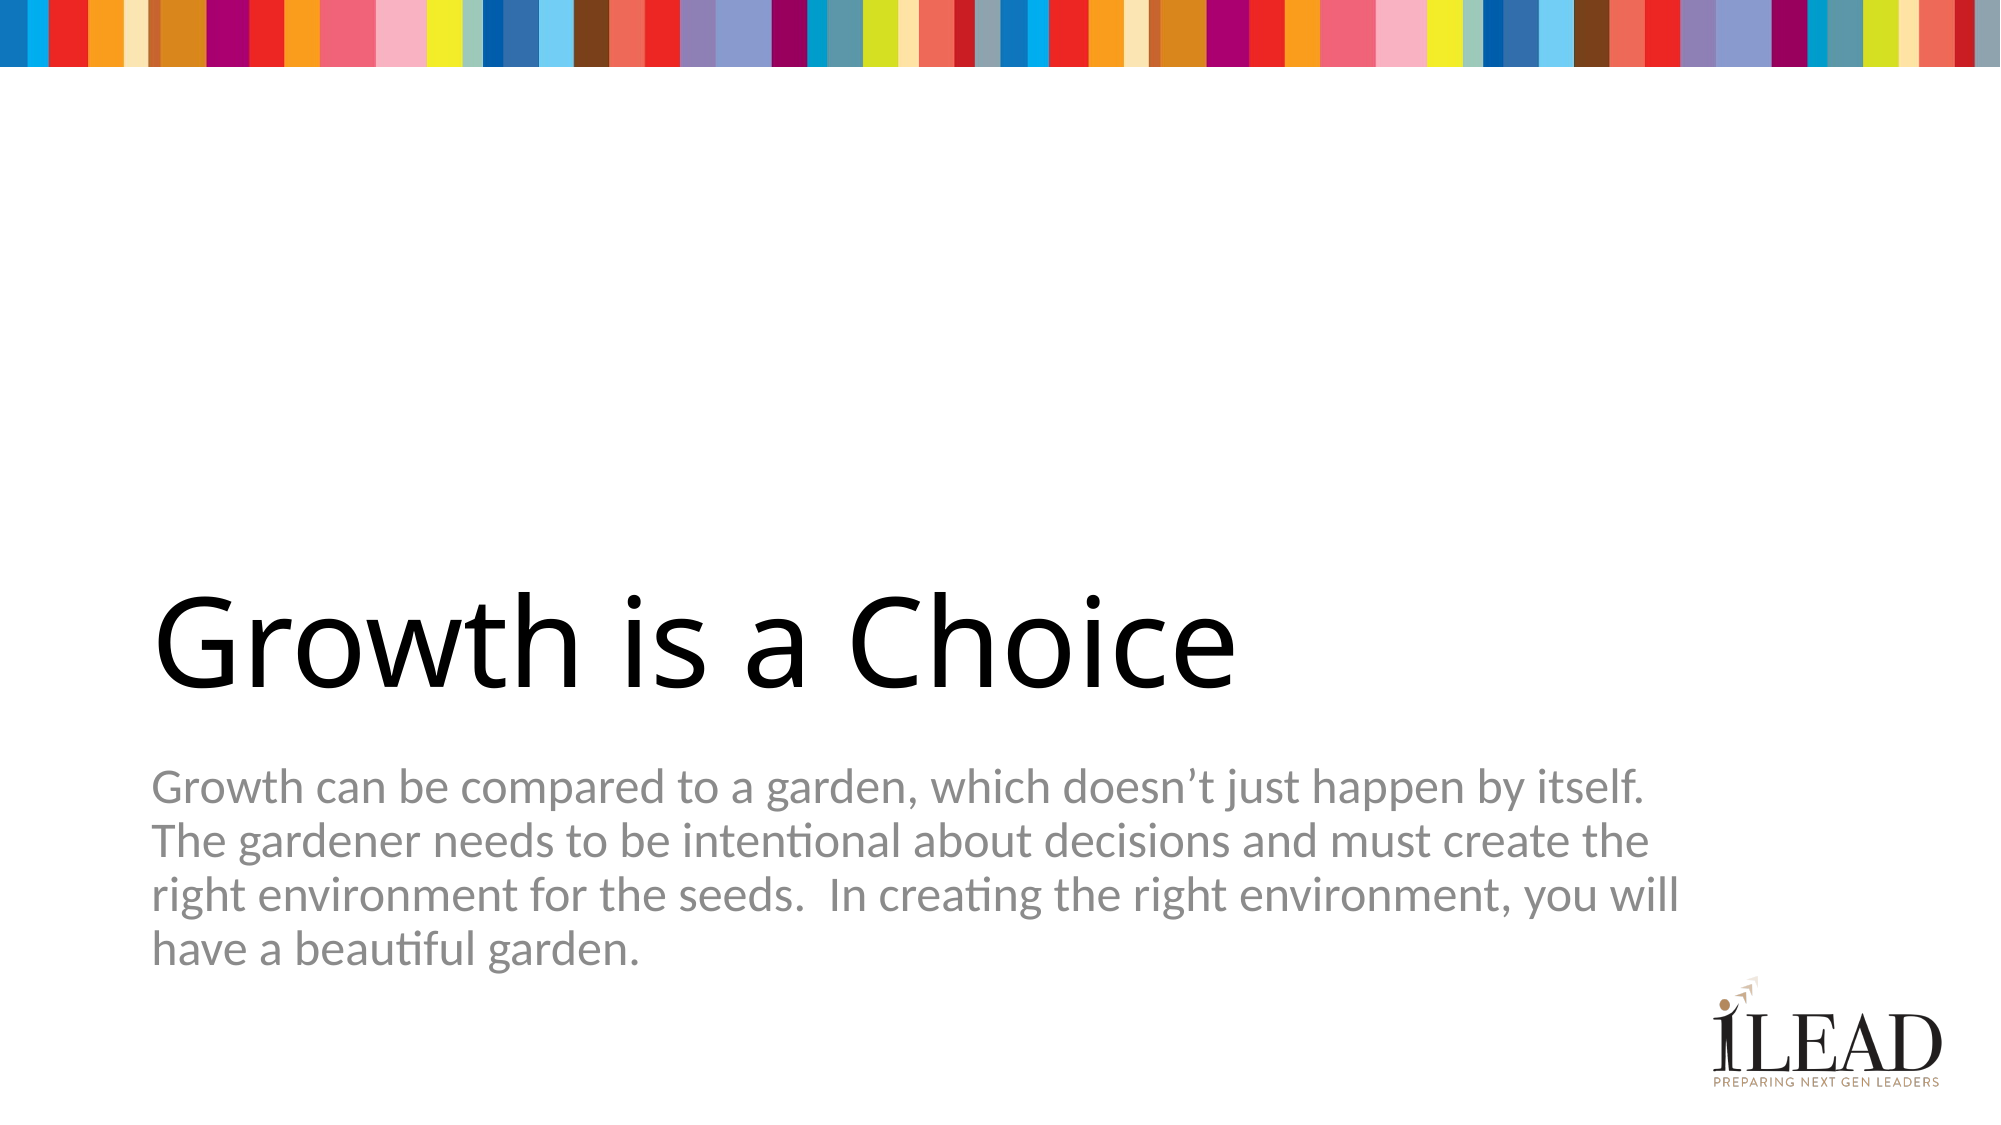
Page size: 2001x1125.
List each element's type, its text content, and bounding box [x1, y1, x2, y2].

picture [1048, 0, 1808, 67]
picture [48, 0, 808, 67]
title Growth is a Choice [136, 254, 1862, 723]
picture [1828, 0, 2000, 67]
picture [828, 0, 1026, 67]
list Growth can be compared to a garden, which doesn’t just happen by itself. The gardener needs to be intentional about decisions and must create the right environment for the seeds. In creating the right environment, you will have a beautiful garden. [136, 752, 1745, 999]
picture [1709, 972, 1945, 1091]
picture [0, 0, 26, 67]
